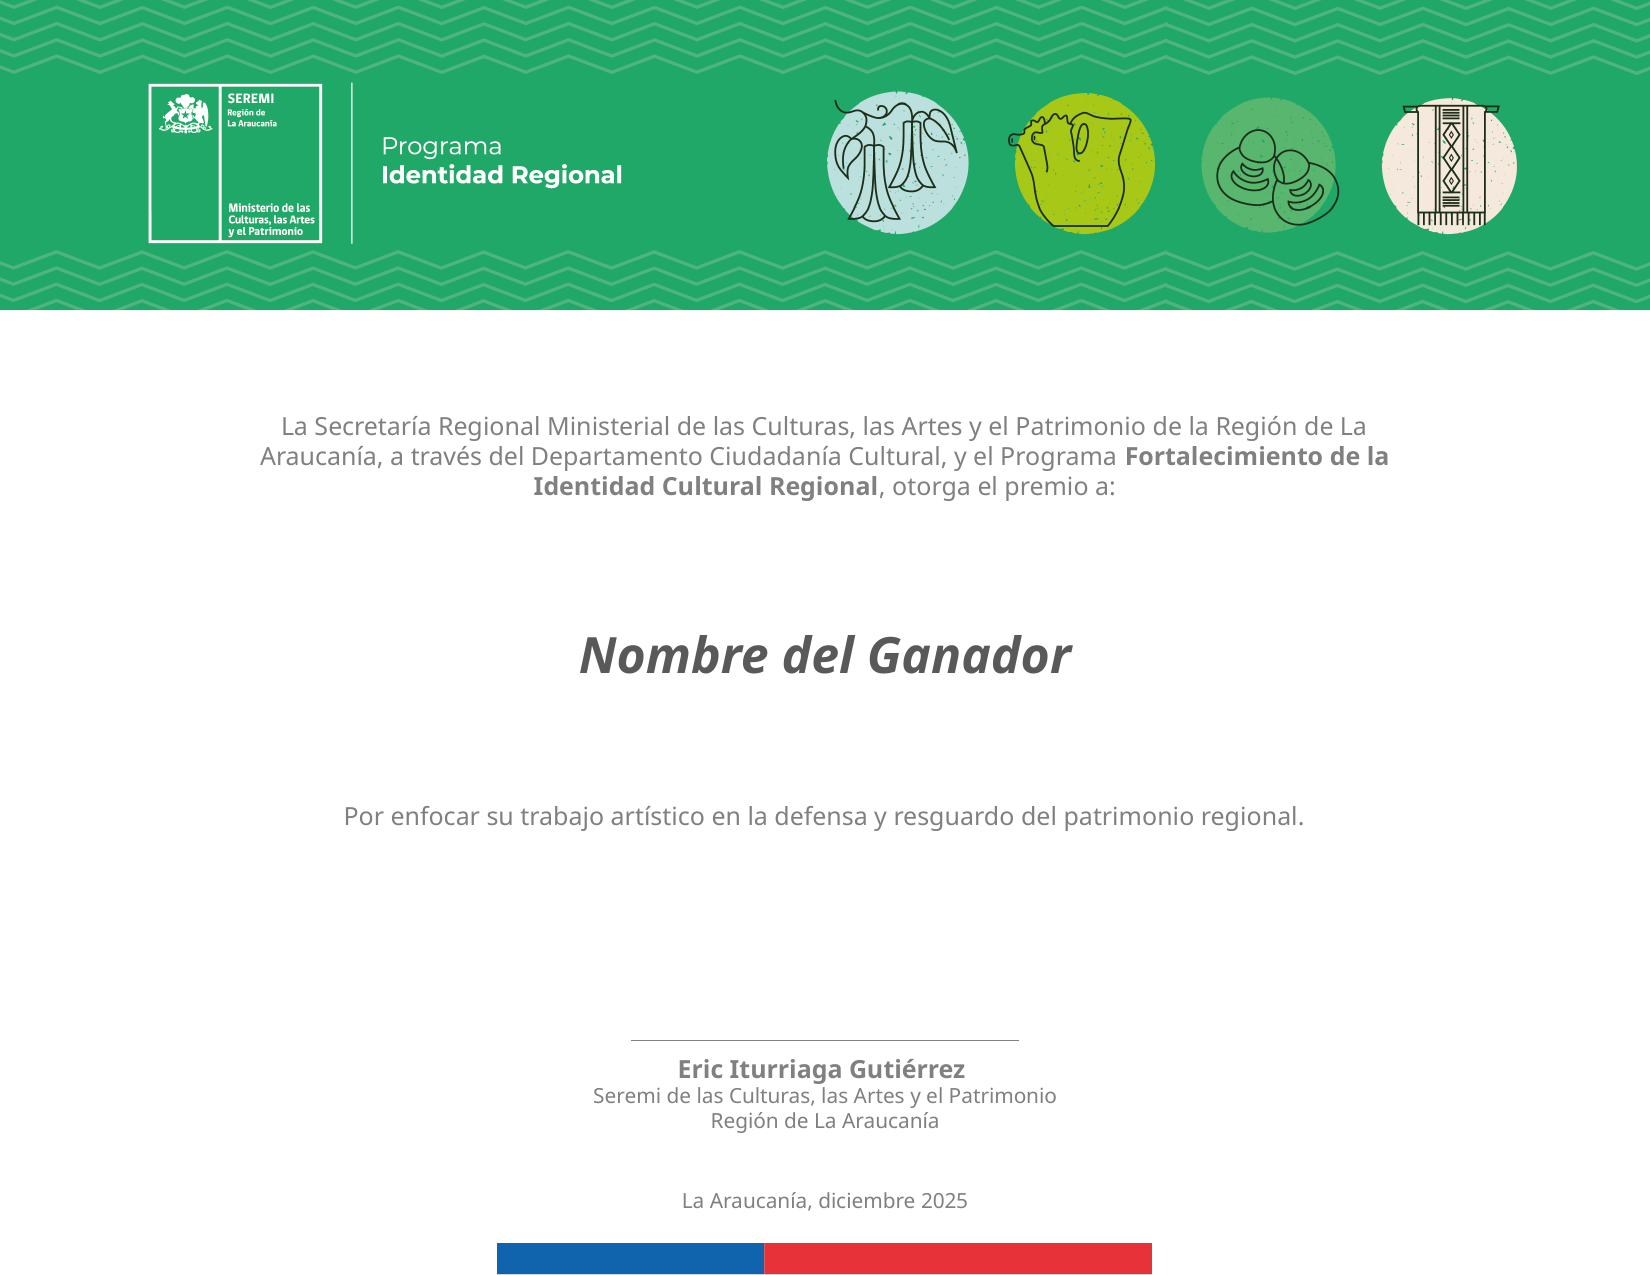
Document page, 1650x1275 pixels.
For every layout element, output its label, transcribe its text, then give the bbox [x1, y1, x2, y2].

text_box Nombre del Ganador [312, 615, 1338, 691]
text_box Por enfocar su trabajo artístico en la defensa y resguardo del patrimonio regional. [120, 792, 1530, 838]
text_box La Secretaría Regional Ministerial de las Culturas, las Artes y el Patrimonio de la Región de La Araucanía, a través del Departamento Ciudadanía Cultural, y el Programa Fortalecimiento de la Identidad Cultural Regional, otorga el premio a: [228, 403, 1422, 508]
text_box Eric Iturriaga Gutiérrez Seremi de las Culturas, las Artes y el Patrimonio Región de La Araucanía La Araucanía, diciembre 2025 [357, 1045, 1293, 1221]
picture [0, 0, 1650, 311]
picture [497, 1243, 1152, 1275]
